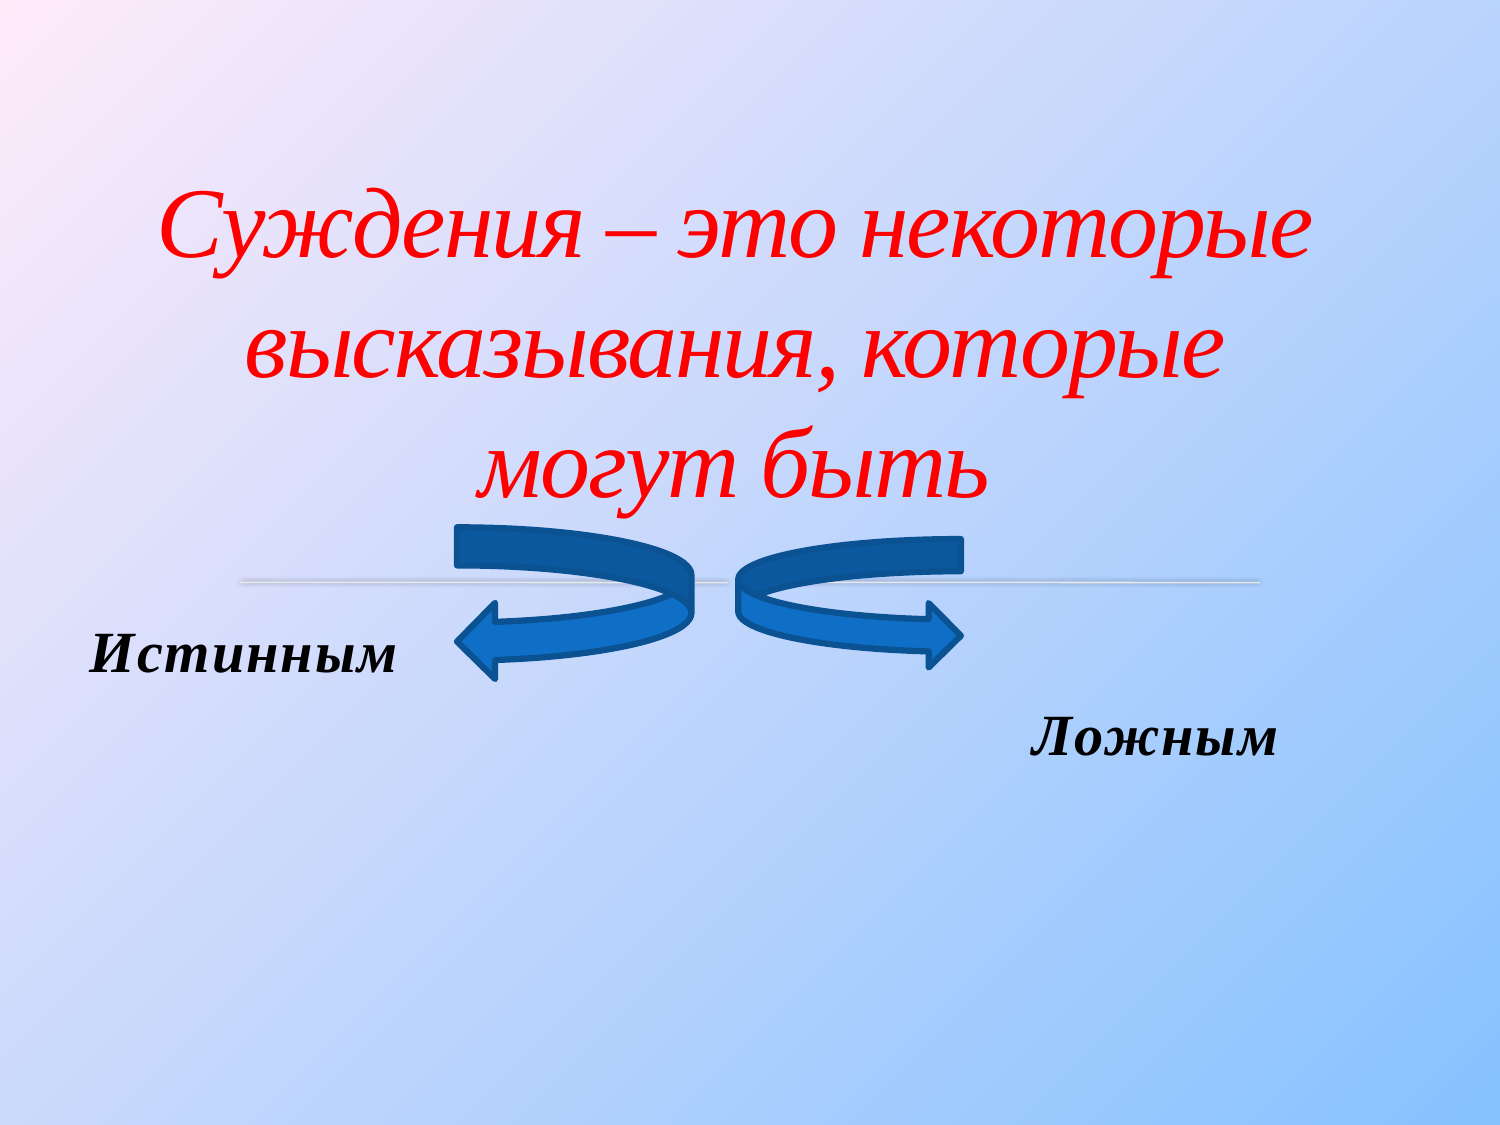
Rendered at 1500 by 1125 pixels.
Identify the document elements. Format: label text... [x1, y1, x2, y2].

text_box [735, 535, 965, 671]
title Суждения – это некоторые высказывания, которые могут быть [93, 46, 1376, 525]
text_box [453, 524, 695, 682]
subtitle Истинным Ложным [75, 606, 1438, 795]
